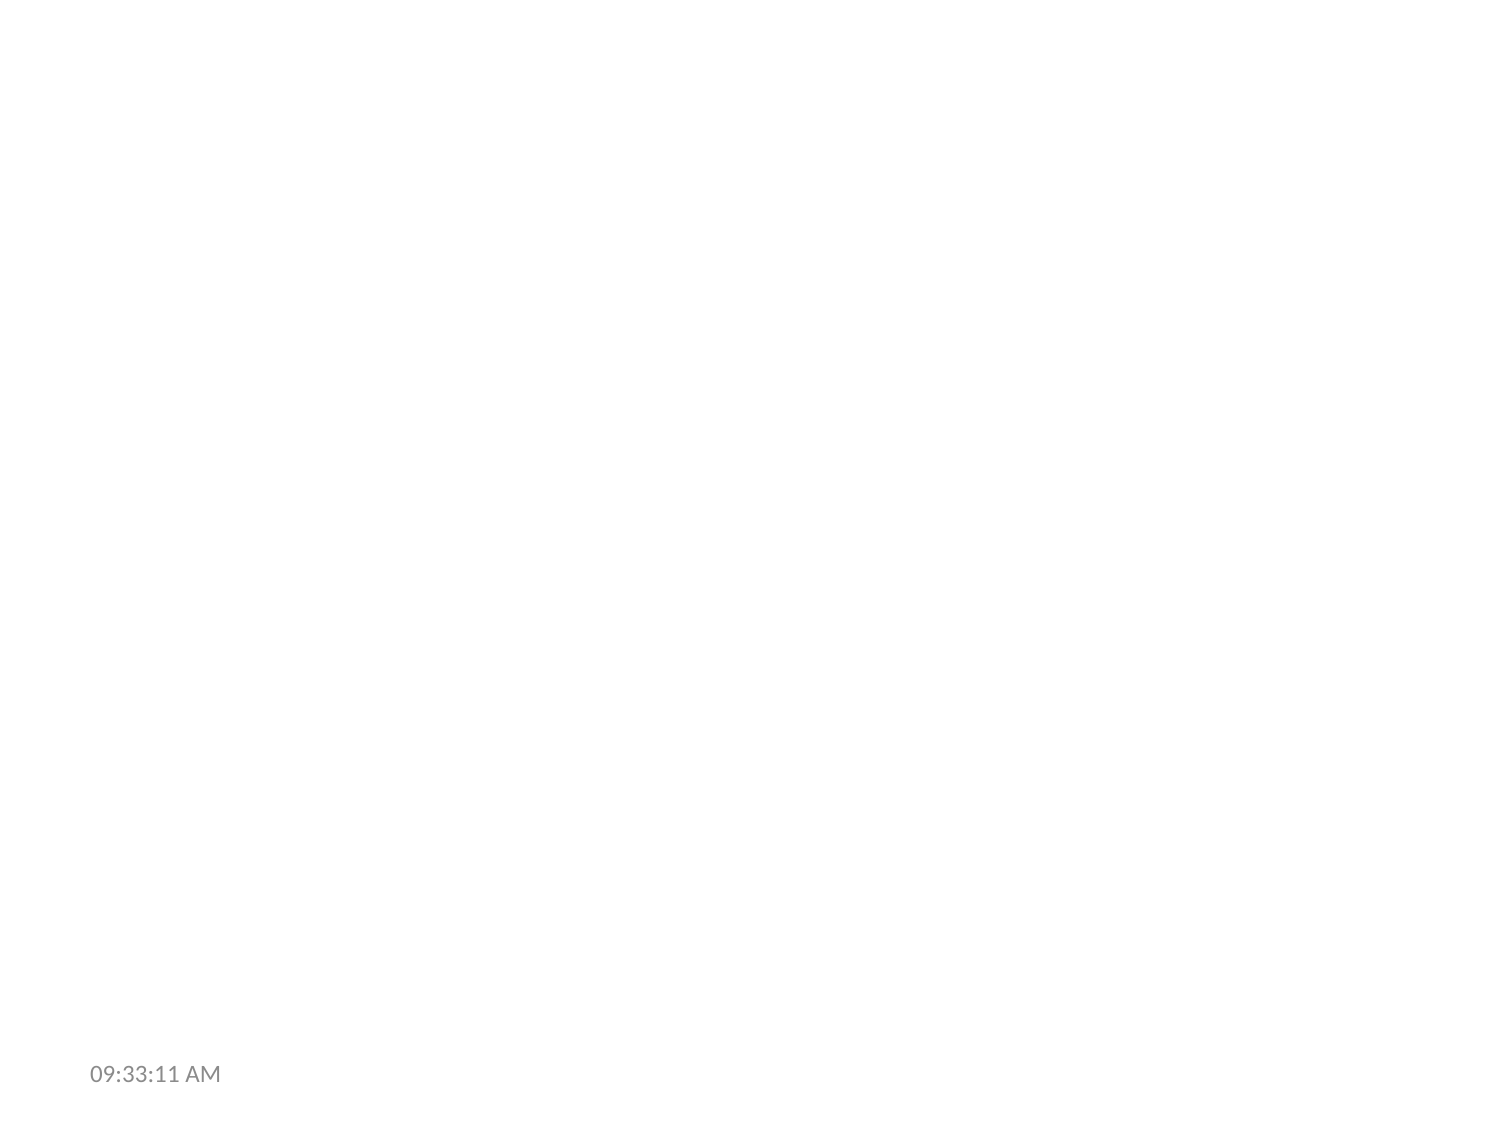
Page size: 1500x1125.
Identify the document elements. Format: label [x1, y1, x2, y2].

slide_number [75, 1042, 425, 1103]
